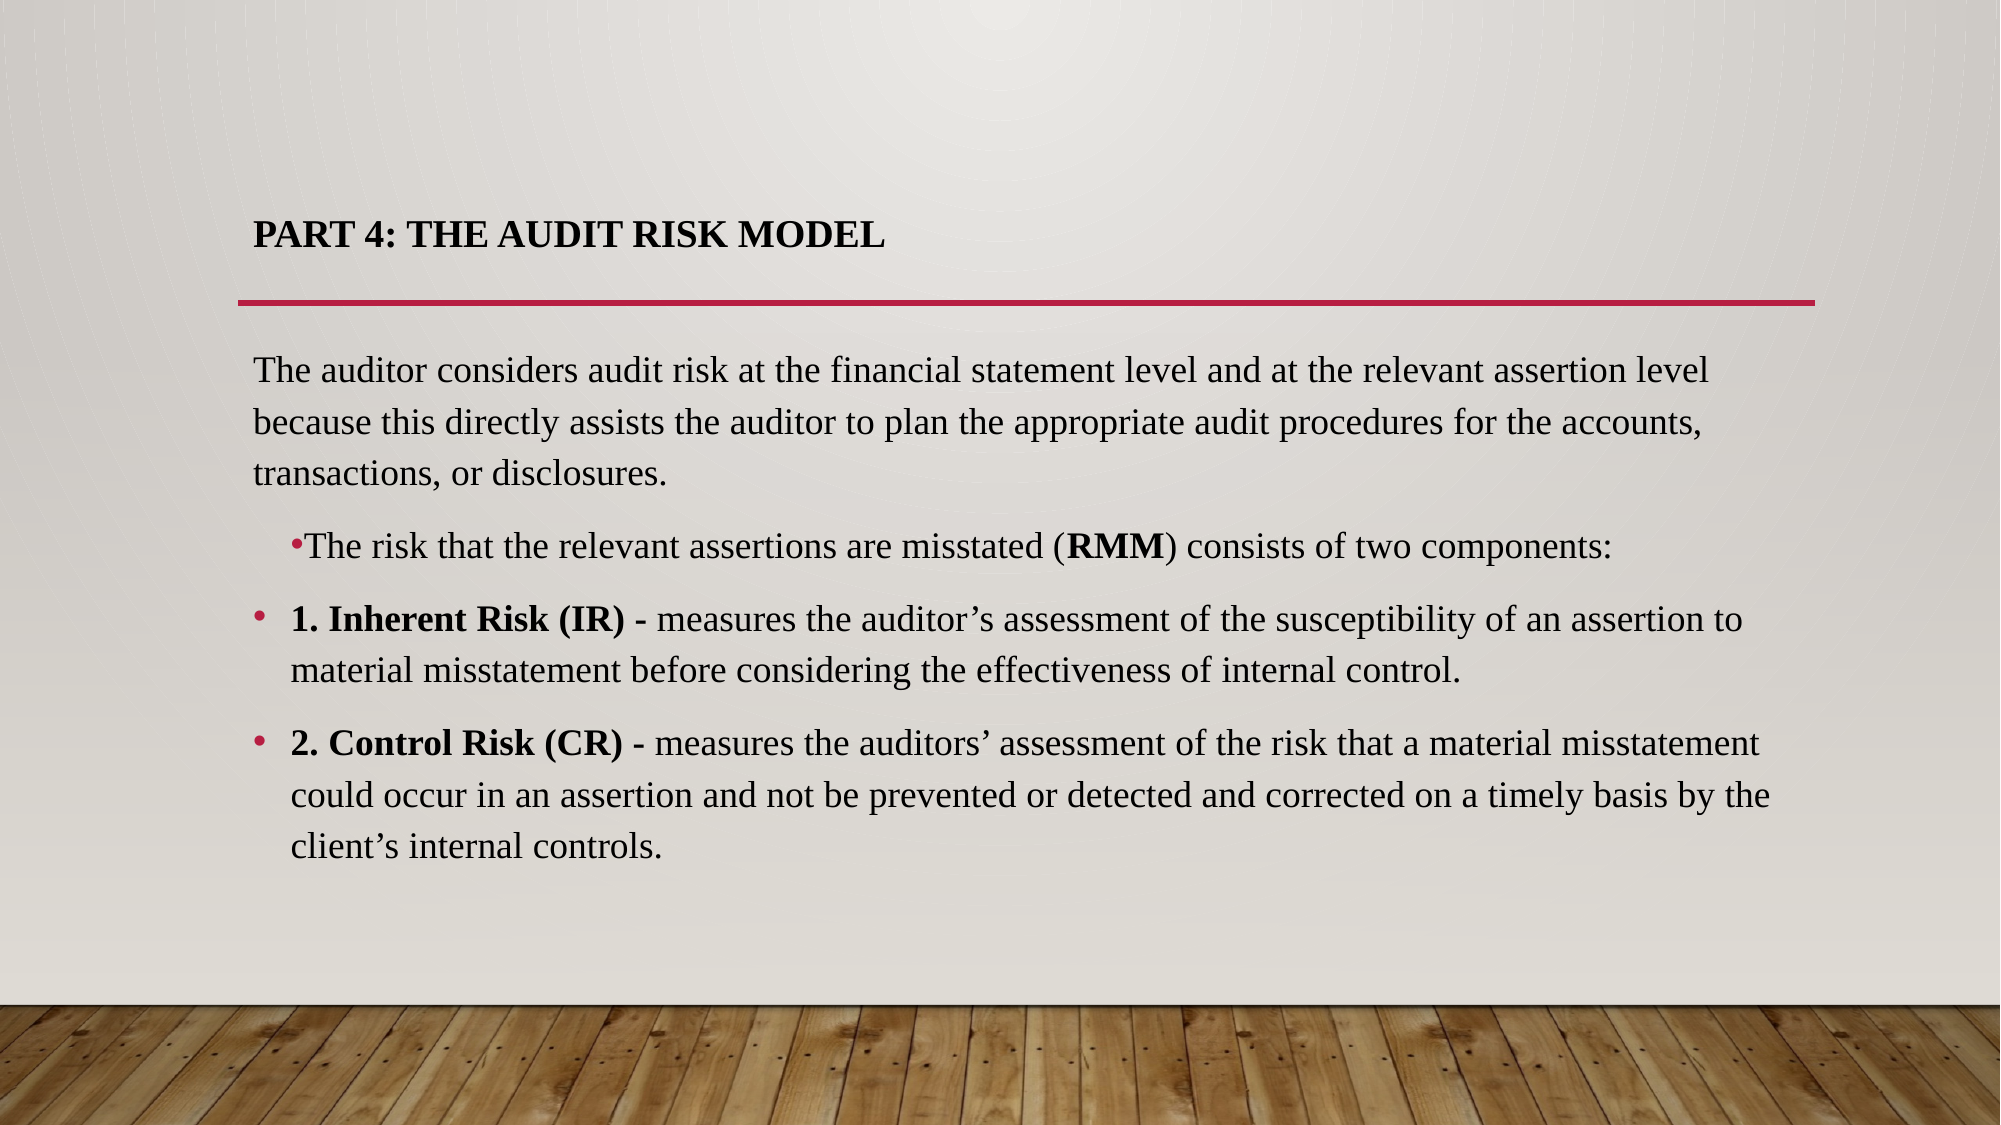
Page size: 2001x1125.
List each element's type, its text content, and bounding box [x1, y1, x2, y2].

list The auditor considers audit risk at the financial statement level and at the relevant assertion level because this directly assists the auditor to plan the appropriate audit procedures for the accounts, transactions, or disclosures. The risk that the relevant assertions are misstated (RMM) consists of two components: 1. Inherent Risk (IR) - measures the auditor’s assessment of the susceptibility of an assertion to material misstatement before considering the effectiveness of internal control. 2. Control Risk (CR) - measures the auditors’ assessment of the risk that a material misstatement could occur in an assertion and not be prevented or detected and corrected on a timely basis by the client’s internal controls. [238, 330, 1814, 1009]
title Part 4: The Audit Risk Model [238, 193, 1814, 305]
picture [0, 1005, 2000, 1125]
